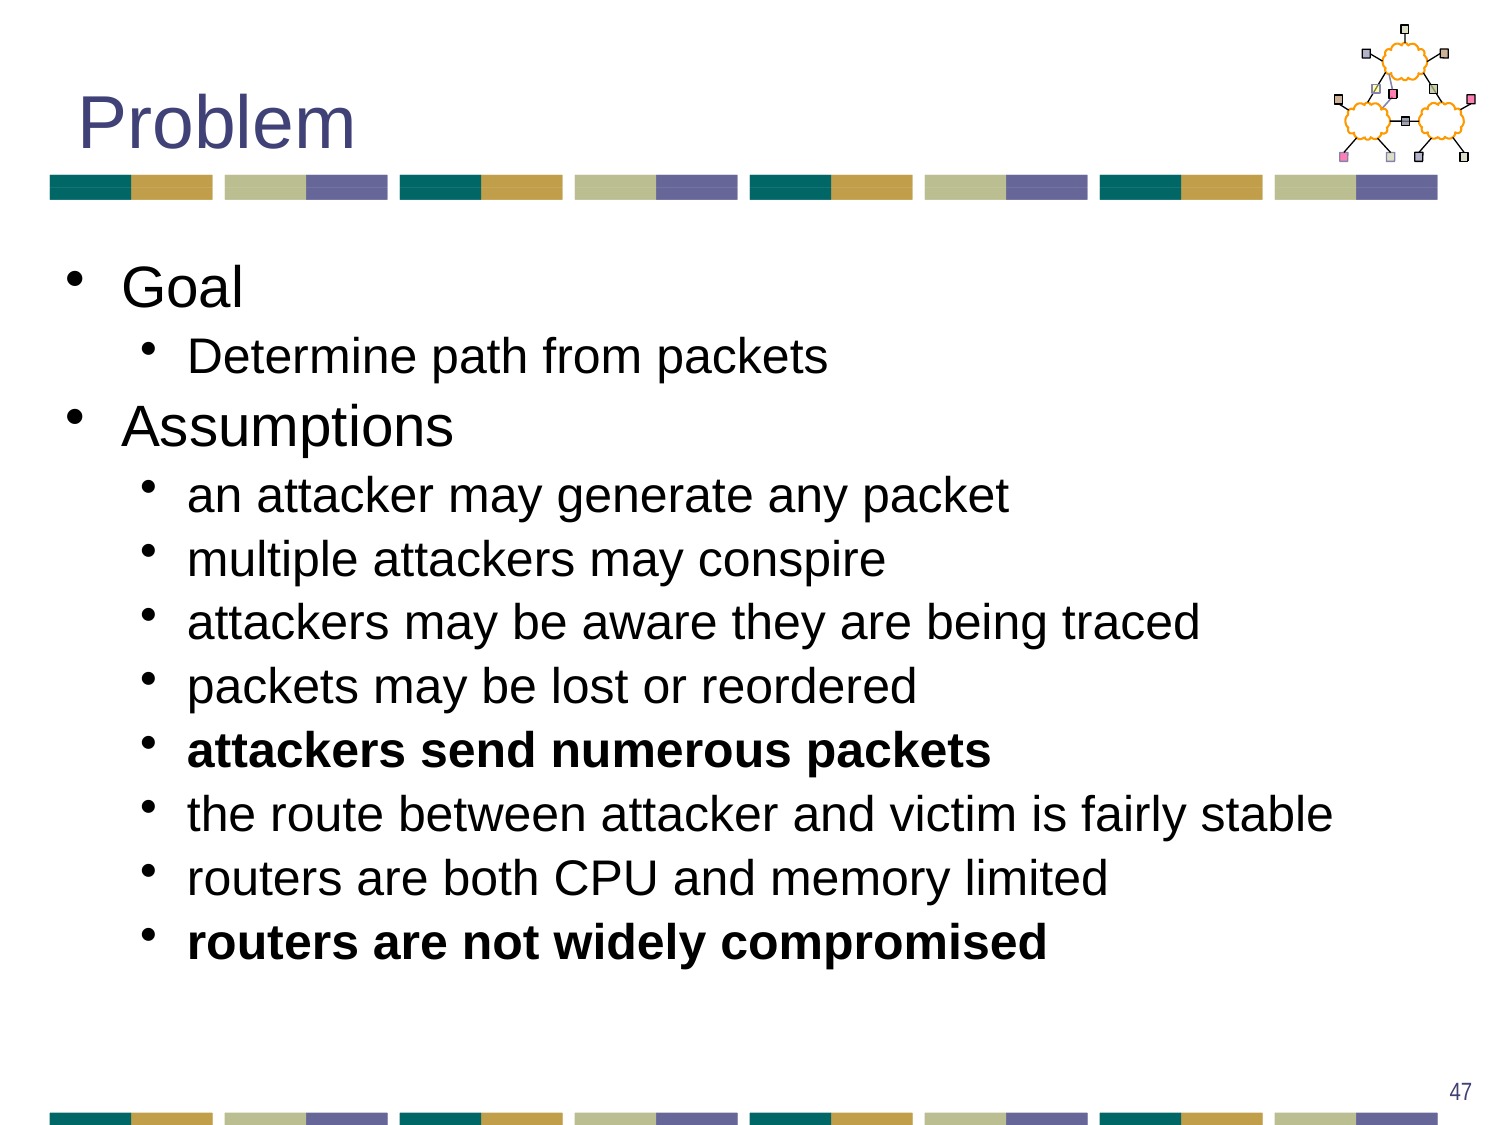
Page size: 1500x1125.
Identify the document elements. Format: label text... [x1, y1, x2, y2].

title Problem [62, 24, 1338, 213]
slide_number 47 [1174, 1037, 1488, 1113]
list Goal Determine path from packets Assumptions an attacker may generate any packet multiple attackers may conspire attackers may be aware they are being traced packets may be lost or reordered attackers send numerous packets the route between attacker and victim is fairly stable routers are both CPU and memory limited routers are not widely compromised [50, 249, 1450, 1075]
